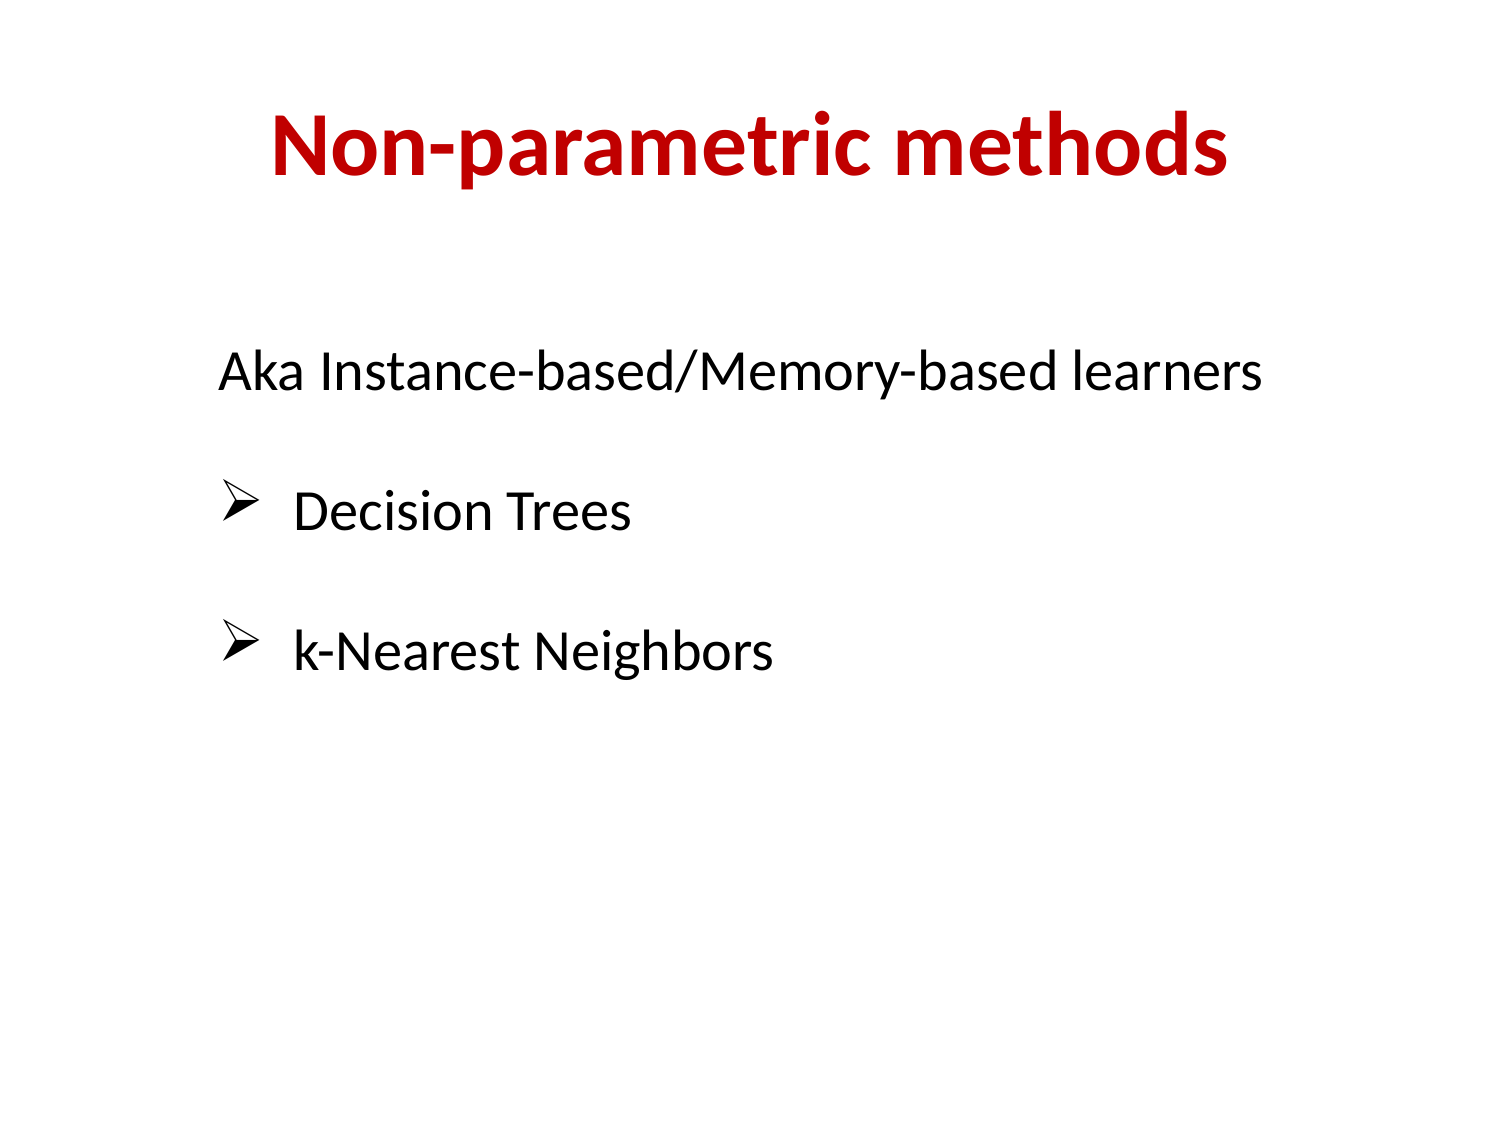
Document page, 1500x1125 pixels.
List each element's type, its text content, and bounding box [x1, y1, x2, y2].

text_box Non-parametric methods [74, 45, 1425, 233]
text_box Aka Instance-based/Memory-based learners Decision Trees k-Nearest Neighbors [203, 324, 1279, 690]
